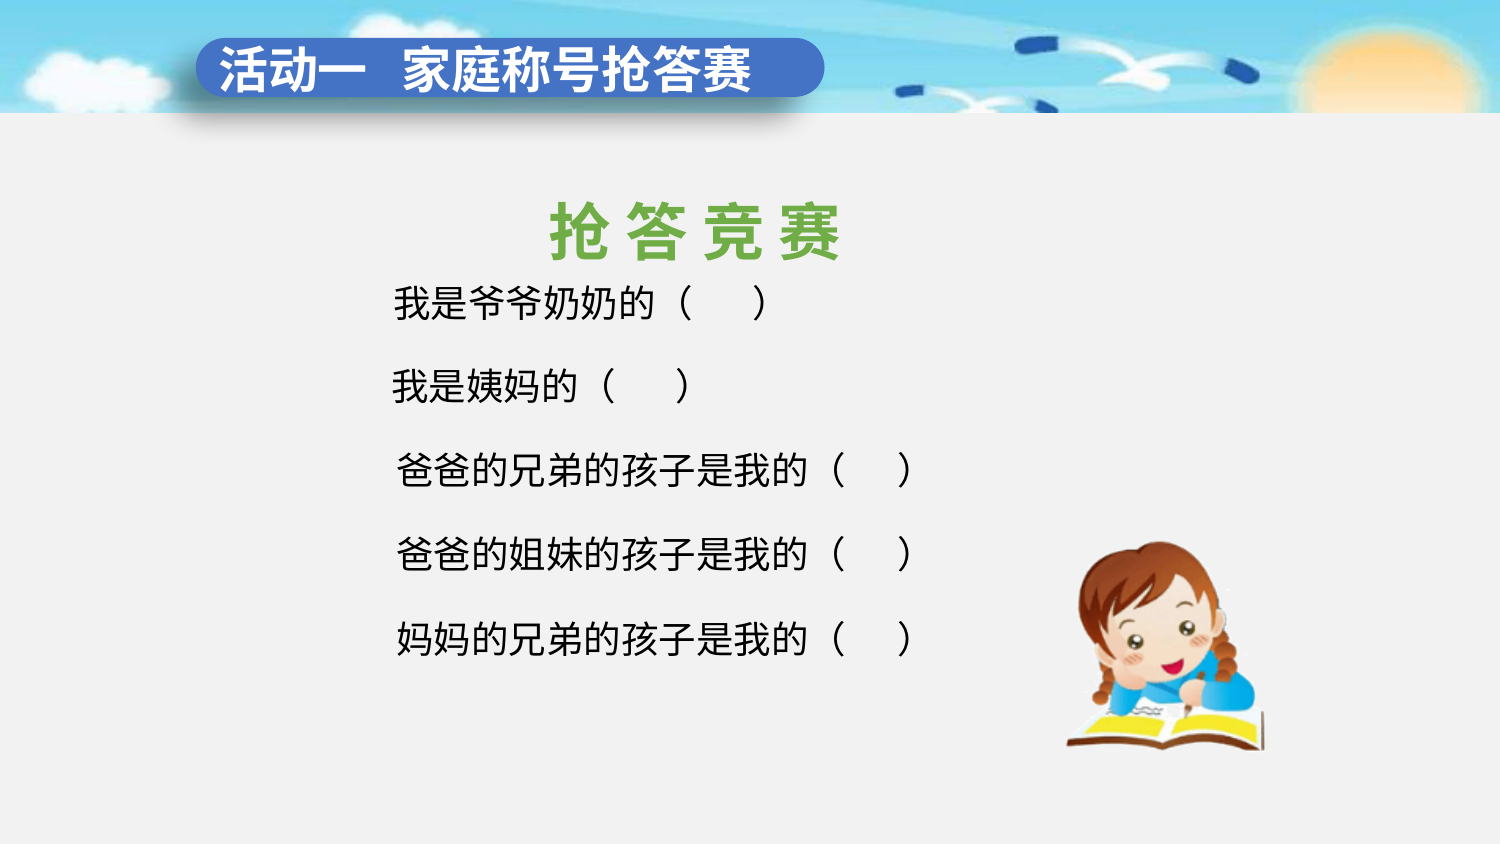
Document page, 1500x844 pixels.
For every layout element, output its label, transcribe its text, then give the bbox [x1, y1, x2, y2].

text_box 爸爸的姐妹的孩子是我的（ ） [385, 524, 997, 582]
text_box 我是爷爷奶奶的（ ） [381, 274, 1205, 331]
text_box 妈妈的兄弟的孩子是我的（ ） [385, 609, 997, 667]
picture [1060, 539, 1274, 754]
text_box 抢 答 竞 赛 [537, 187, 910, 274]
text_box 爸爸的兄弟的孩子是我的（ ） [385, 441, 1122, 498]
picture [0, 0, 1500, 113]
text_box 我是姨妈的（ ） [380, 357, 860, 414]
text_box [195, 37, 914, 100]
text_box [346, 539, 1060, 688]
